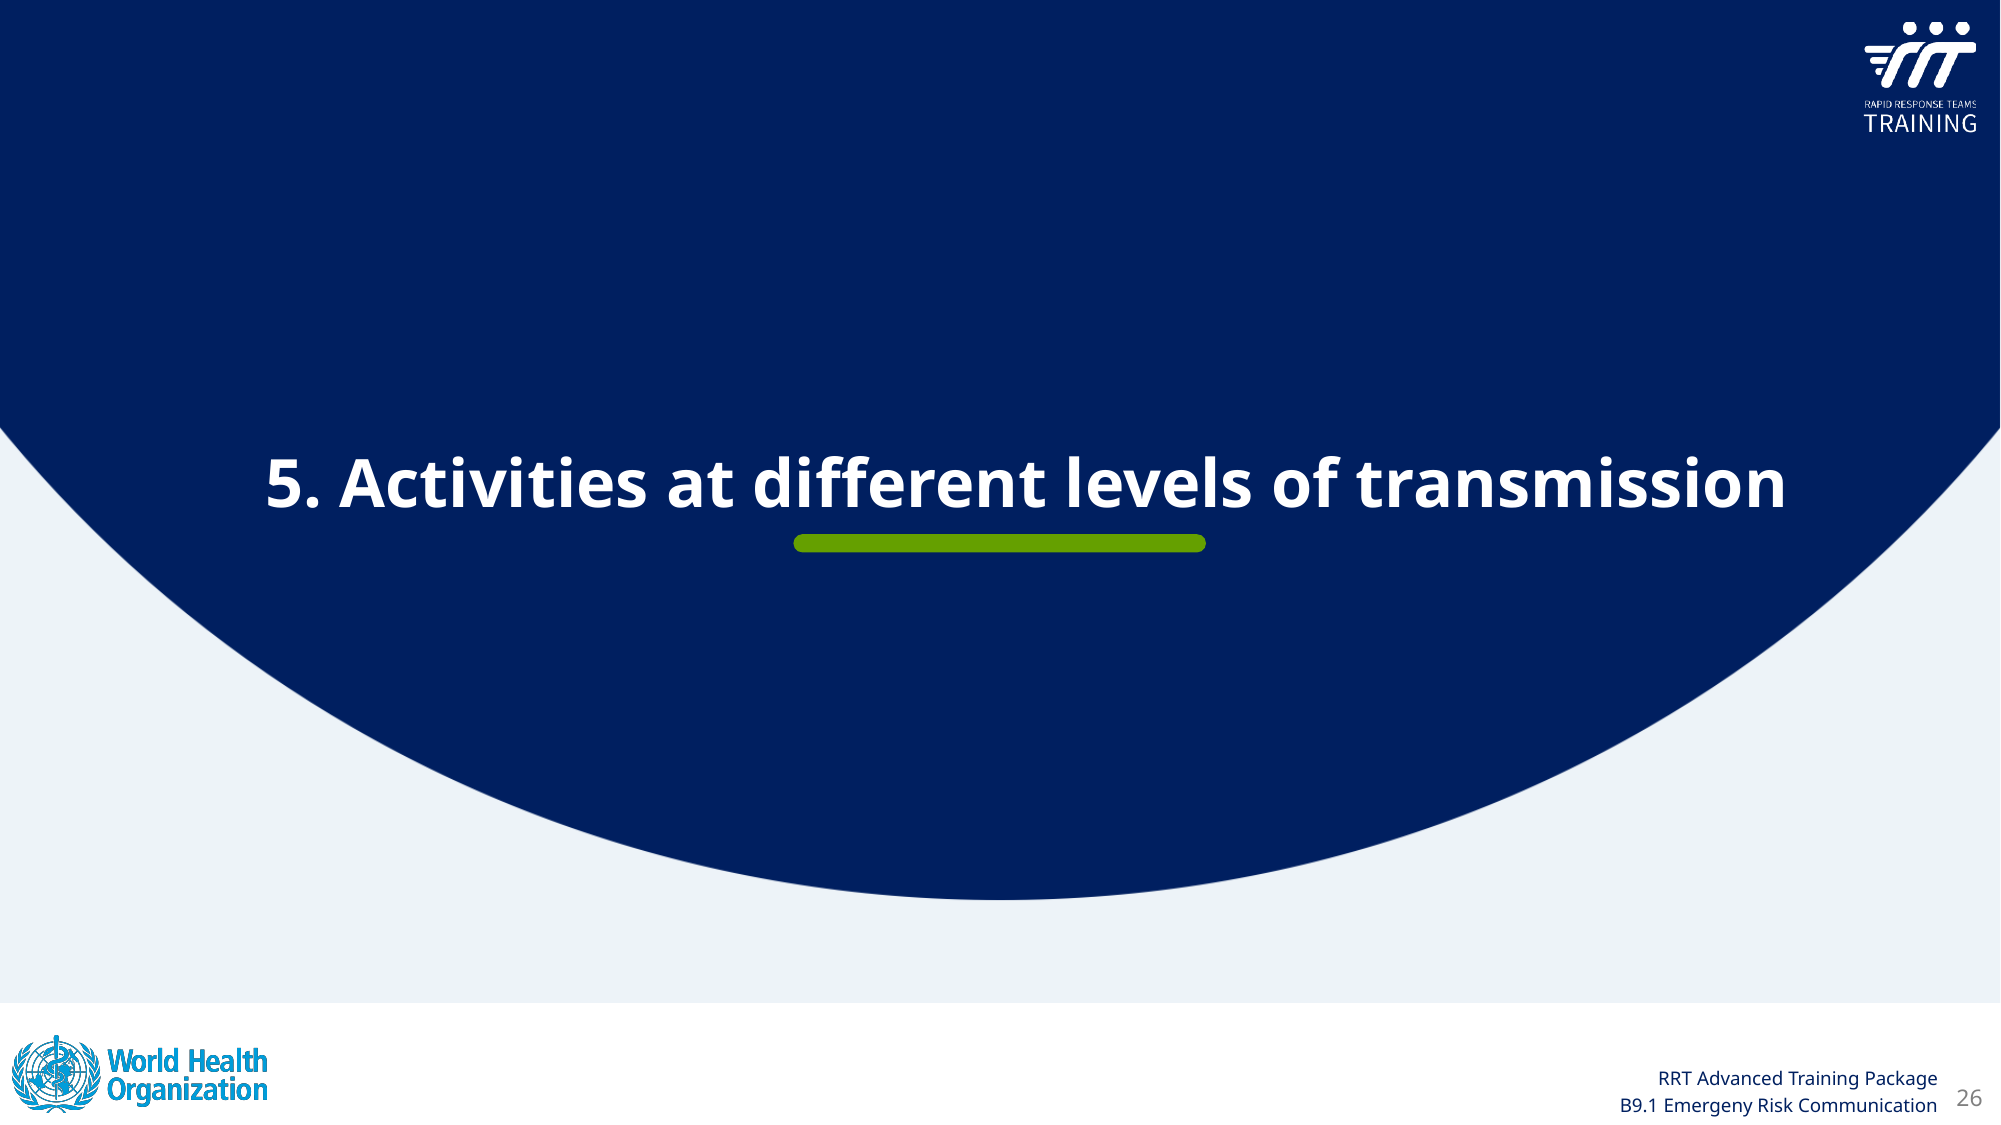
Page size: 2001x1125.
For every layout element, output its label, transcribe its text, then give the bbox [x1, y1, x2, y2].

text_box 5. Activities at different levels of transmission [96, 323, 1958, 631]
picture [12, 1035, 54, 1068]
picture [34, 1054, 43, 1078]
picture [0, 0, 2001, 1003]
picture [22, 1062, 26, 1077]
picture [59, 1035, 267, 1113]
picture [30, 1083, 37, 1091]
picture [46, 1056, 54, 1062]
picture [71, 1053, 90, 1091]
picture [12, 1083, 48, 1113]
picture [36, 1088, 78, 1105]
picture [50, 1108, 62, 1113]
picture [40, 1062, 47, 1070]
picture [24, 1054, 36, 1087]
